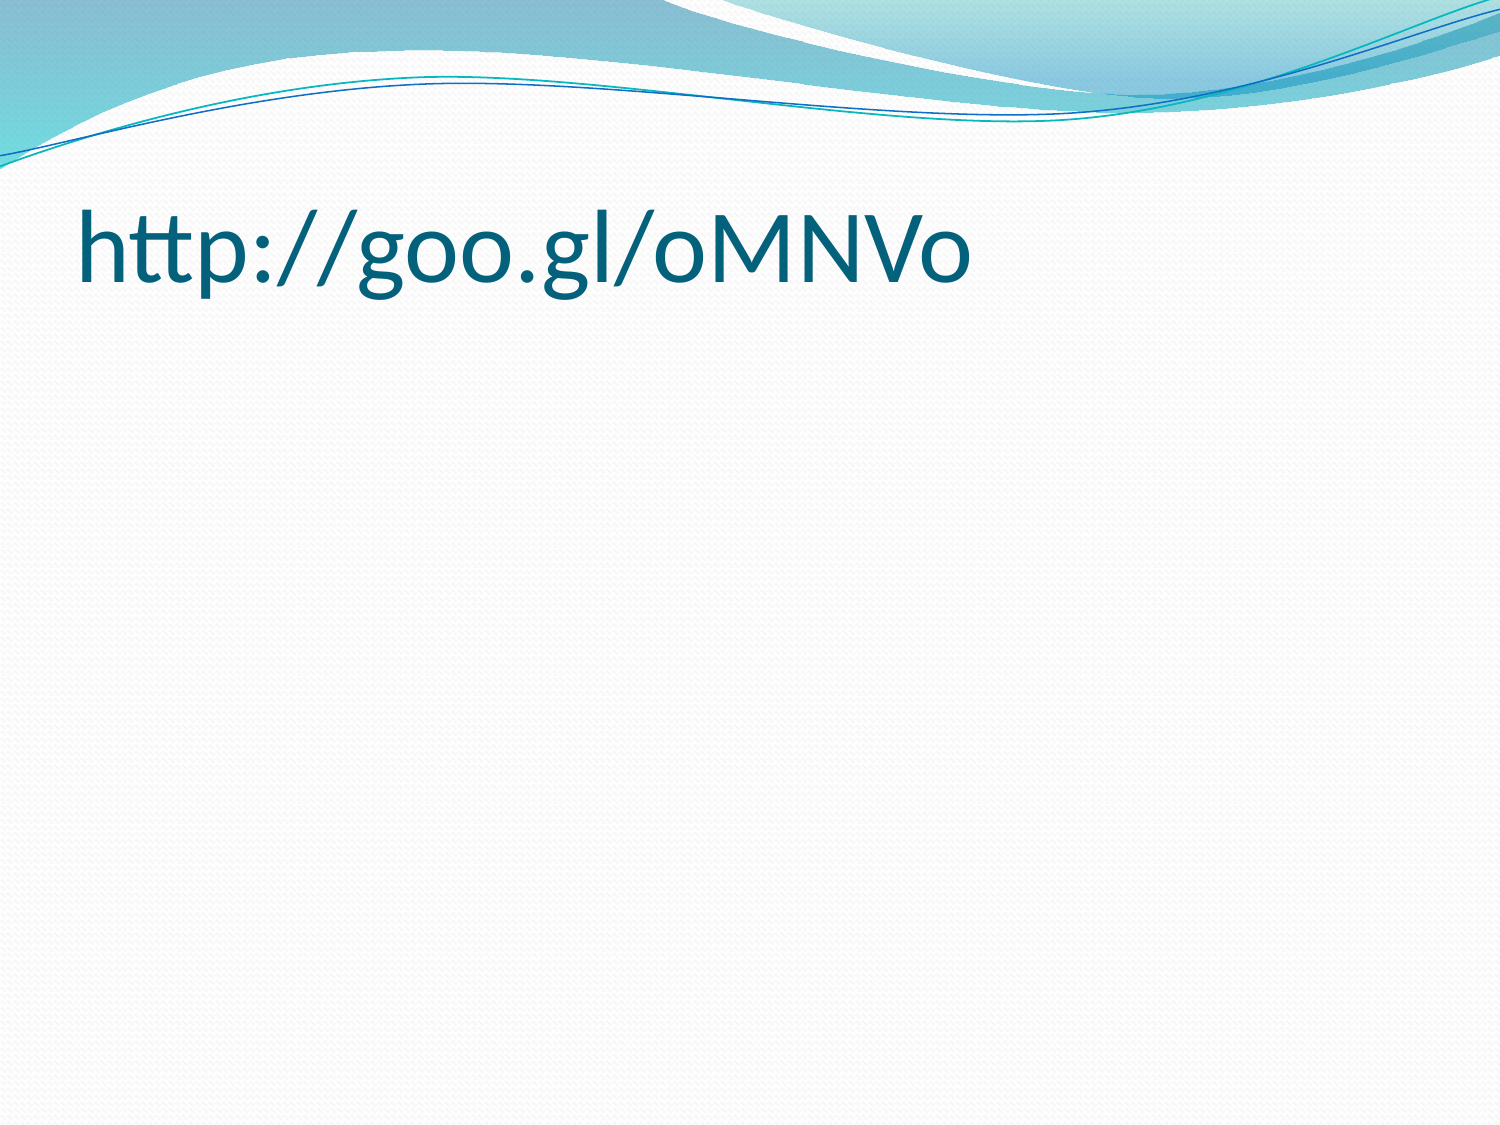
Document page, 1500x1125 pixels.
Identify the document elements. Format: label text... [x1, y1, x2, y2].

title http://goo.gl/oMNVo [75, 115, 1425, 303]
